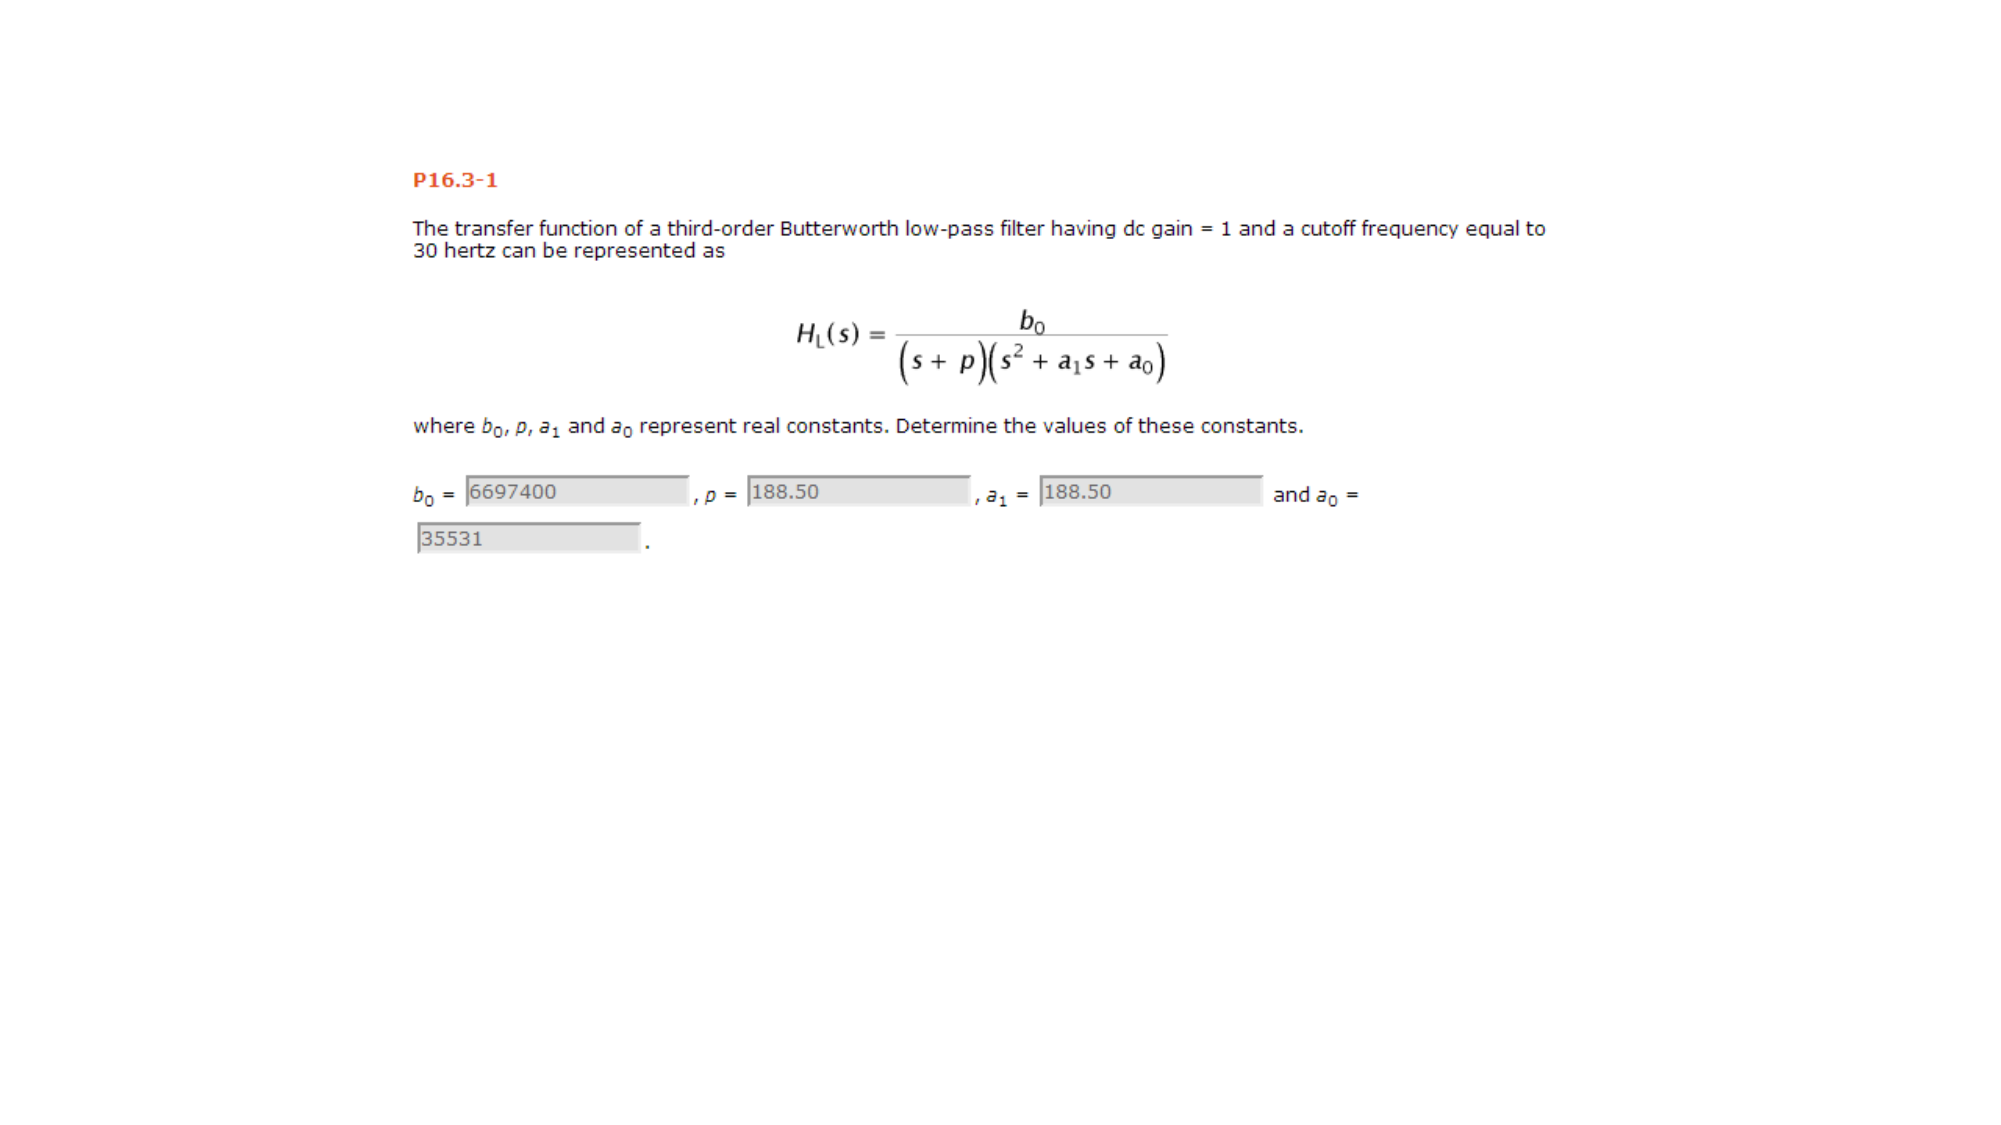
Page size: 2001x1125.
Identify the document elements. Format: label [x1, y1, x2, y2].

picture [399, 156, 1556, 560]
